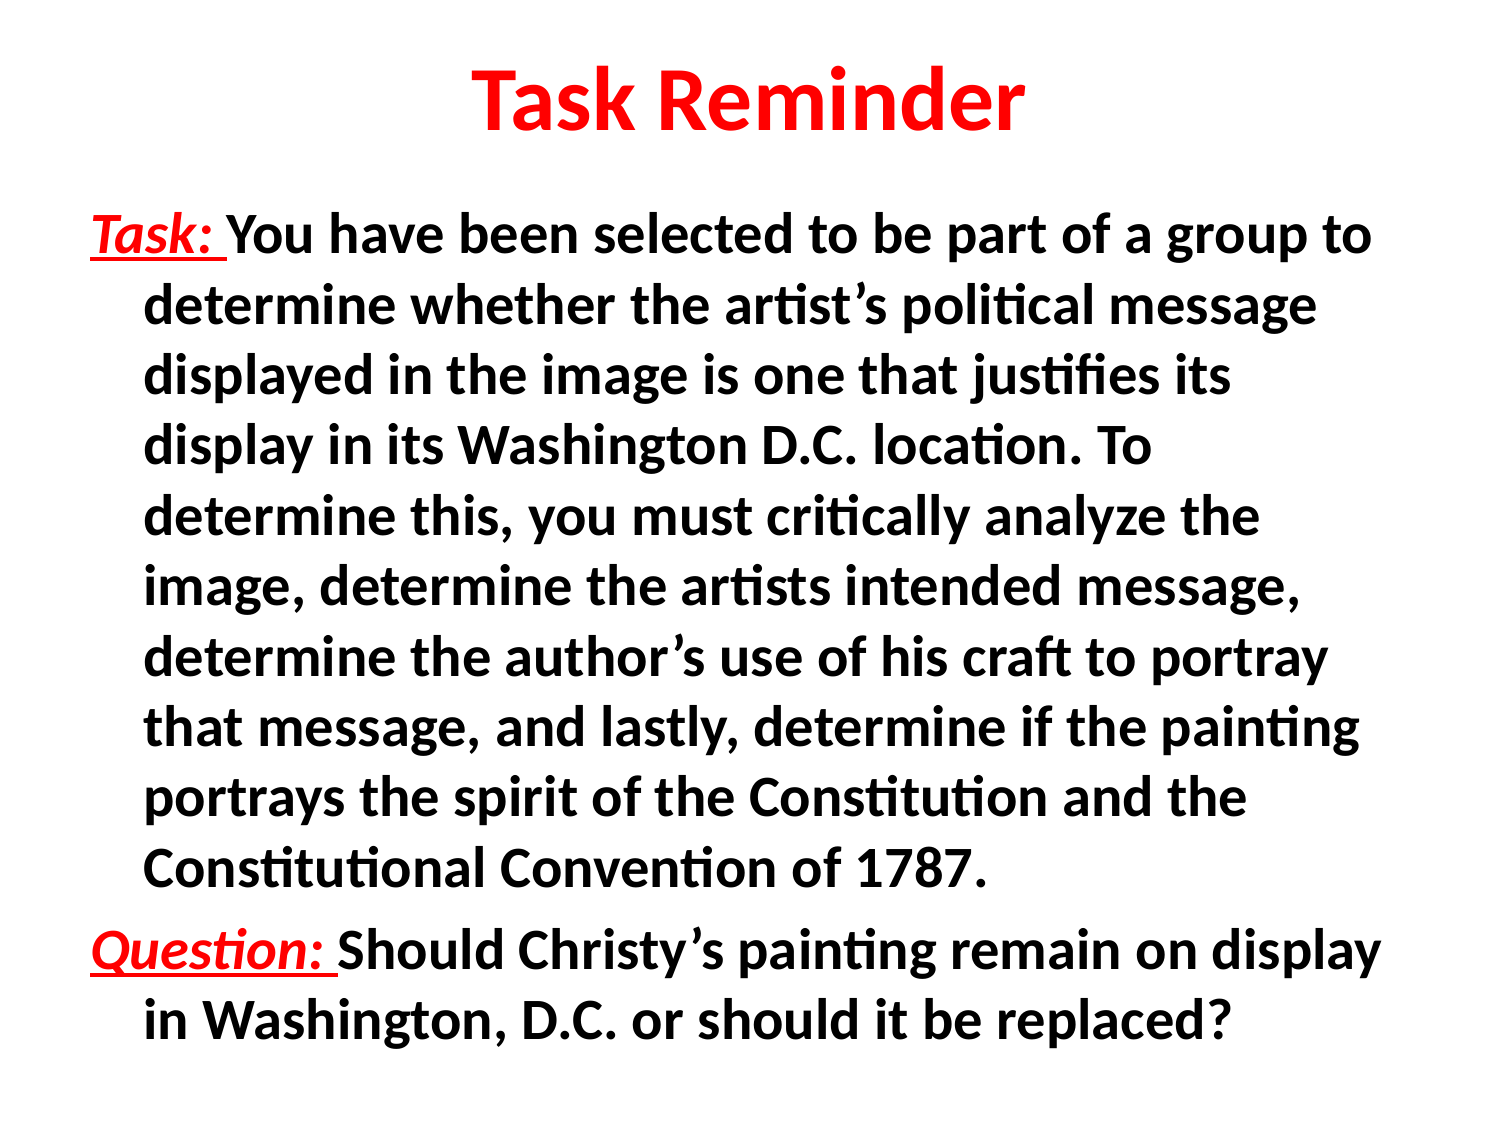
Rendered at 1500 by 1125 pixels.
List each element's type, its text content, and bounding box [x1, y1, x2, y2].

list Task: You have been selected to be part of a group to determine whether the artist’s political message displayed in the image is one that justifies its display in its Washington D.C. location. To determine this, you must critically analyze the image, determine the artists intended message, determine the author’s use of his craft to portray that message, and lastly, determine if the painting portrays the spirit of the Constitution and the Constitutional Convention of 1787. Question: Should Christy’s painting remain on display in Washington, D.C. or should it be replaced? [75, 187, 1425, 1079]
title Task Reminder [75, 0, 1425, 187]
